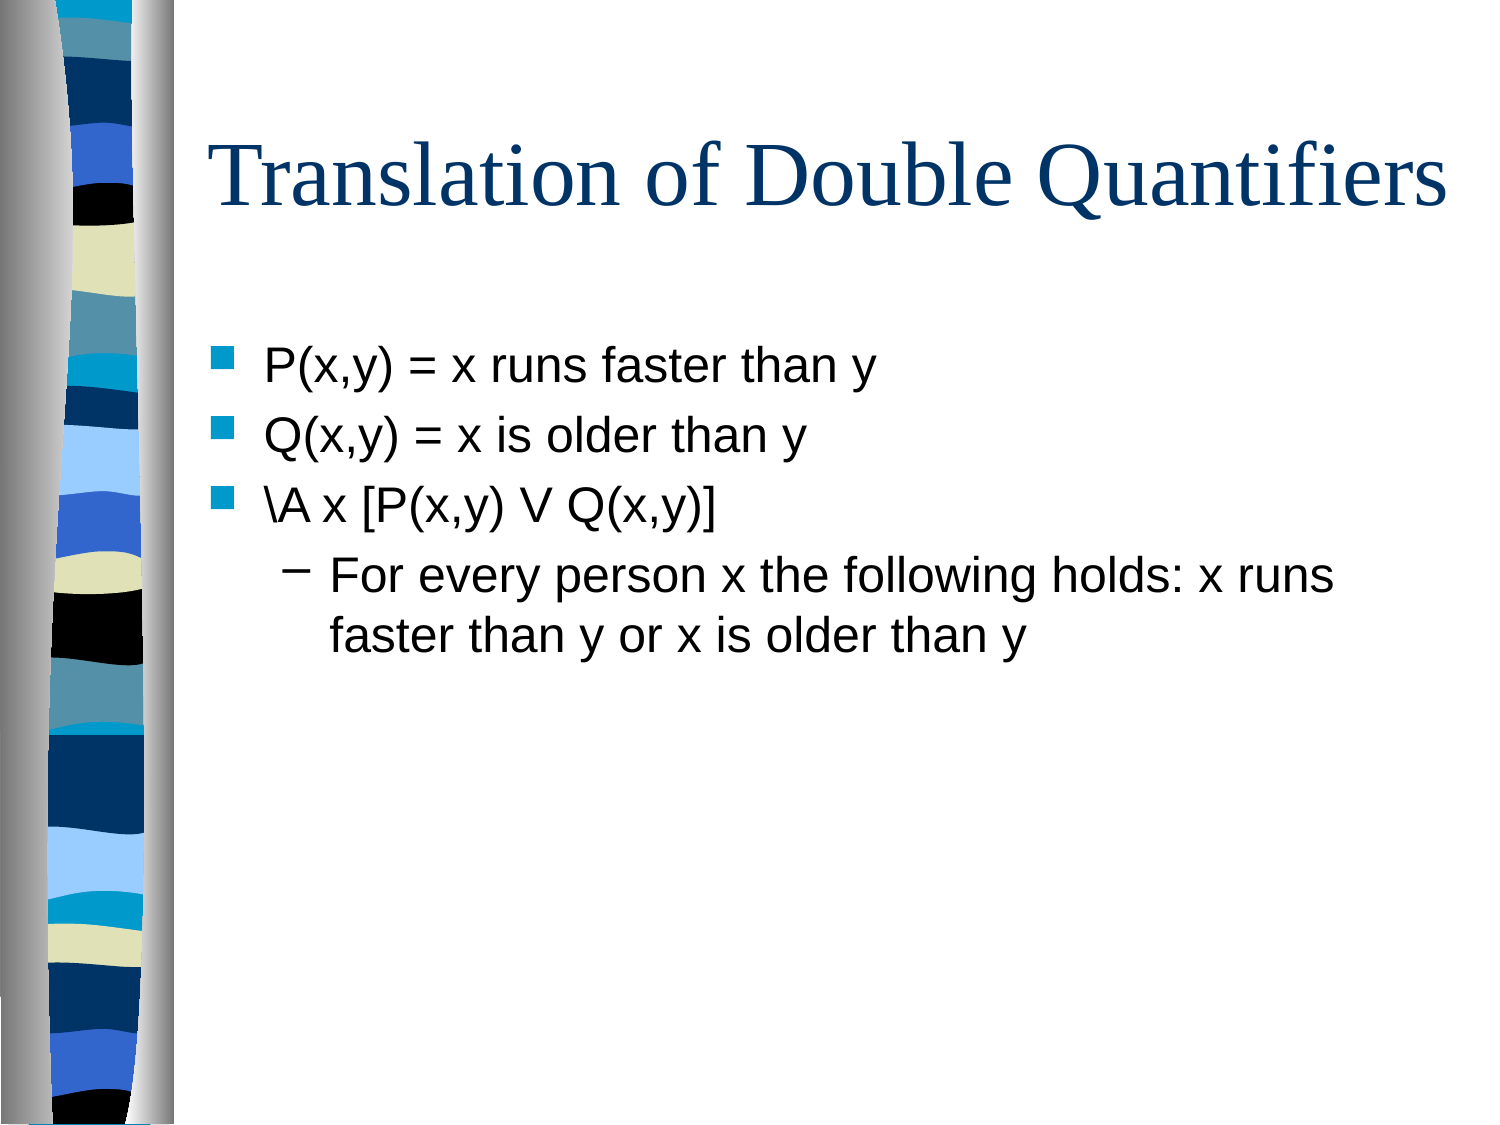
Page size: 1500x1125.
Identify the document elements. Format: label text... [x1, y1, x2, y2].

list P(x,y) = x runs faster than y Q(x,y) = x is older than y \A x [P(x,y) V Q(x,y)] For every person x the following holds: x runs faster than y or x is older than y [192, 324, 1468, 1001]
title Translation of Double Quantifiers [192, 74, 1468, 263]
